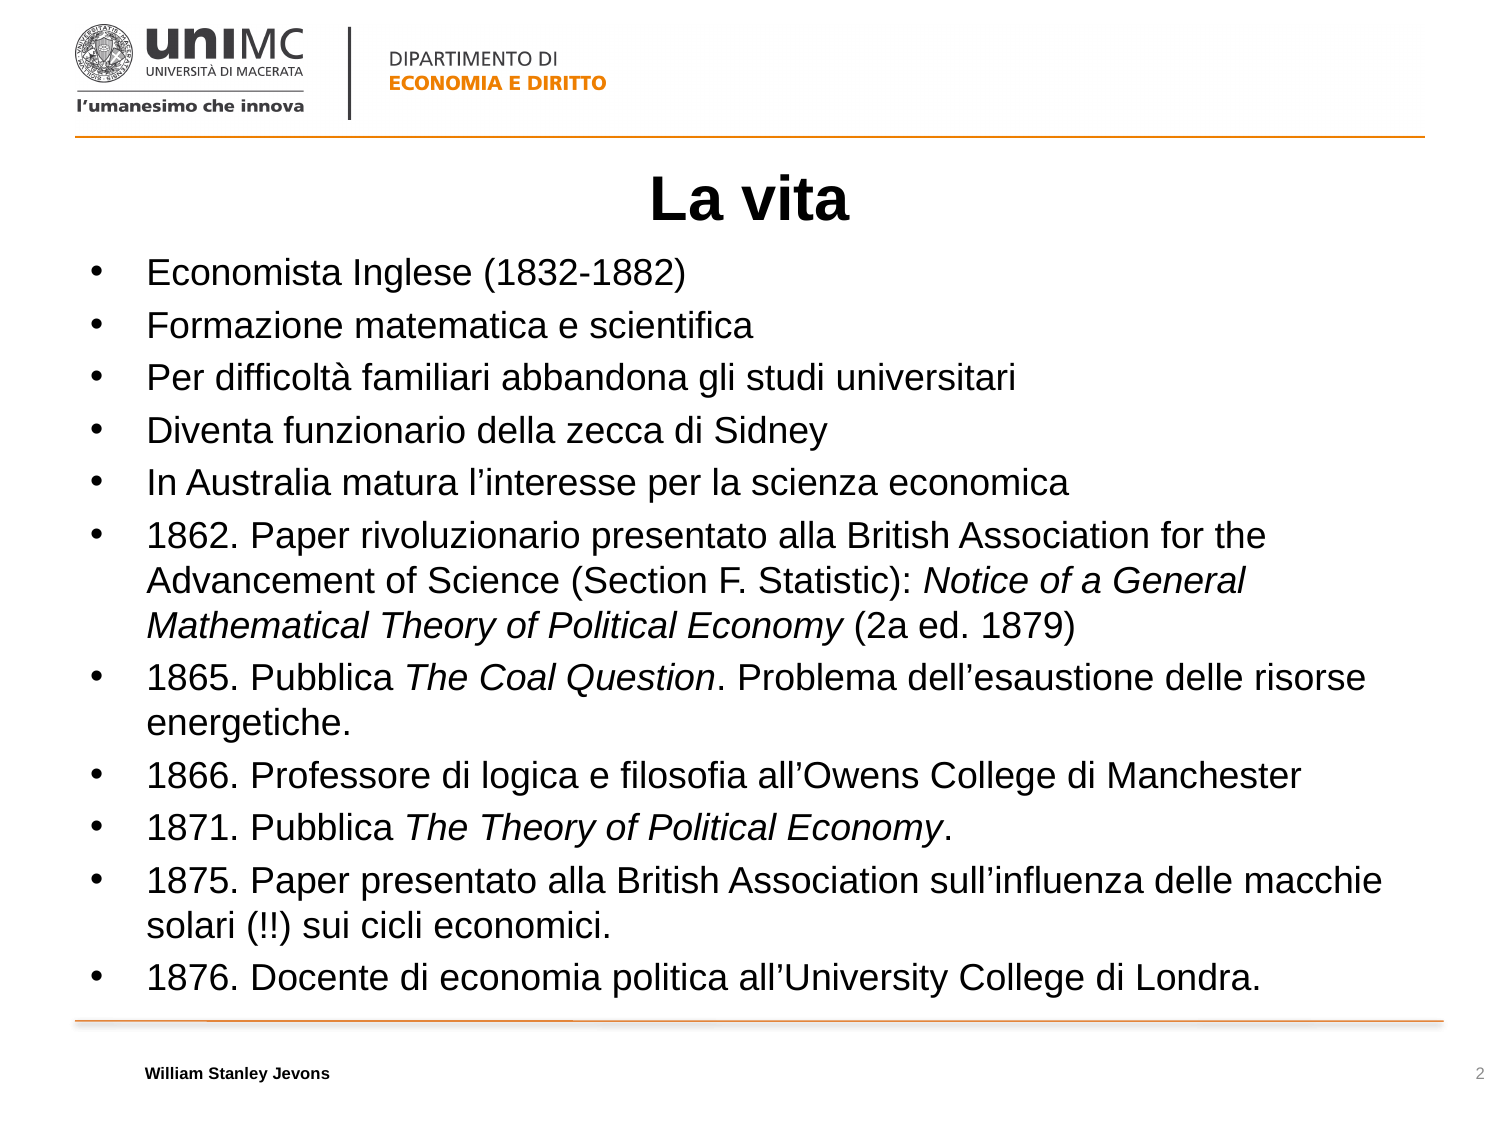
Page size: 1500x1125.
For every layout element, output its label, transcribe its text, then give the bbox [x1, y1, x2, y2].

title La vita [75, 149, 1425, 240]
slide_number 2 [1149, 1042, 1500, 1103]
footer William Stanley Jevons [0, 1042, 475, 1103]
list Economista Inglese (1832-1882) Formazione matematica e scientifica Per difficoltà familiari abbandona gli studi universitari Diventa funzionario della zecca di Sidney In Australia matura l’interesse per la scienza economica 1862. Paper rivoluzionario presentato alla British Association for the Advancement of Science (Section F. Statistic): Notice of a General Mathematical Theory of Political Economy (2a ed. 1879) 1865. Pubblica The Coal Question. Problema dell’esaustione delle risorse energetiche. 1866. Professore di logica e filosofia all’Owens College di Manchester 1871. Pubblica The Theory of Political Economy. 1875. Paper presentato alla British Association sull’influenza delle macchie solari (!!) sui cicli economici. 1876. Docente di economia politica all’University College di Londra. [75, 240, 1425, 984]
picture [75, 24, 1425, 138]
